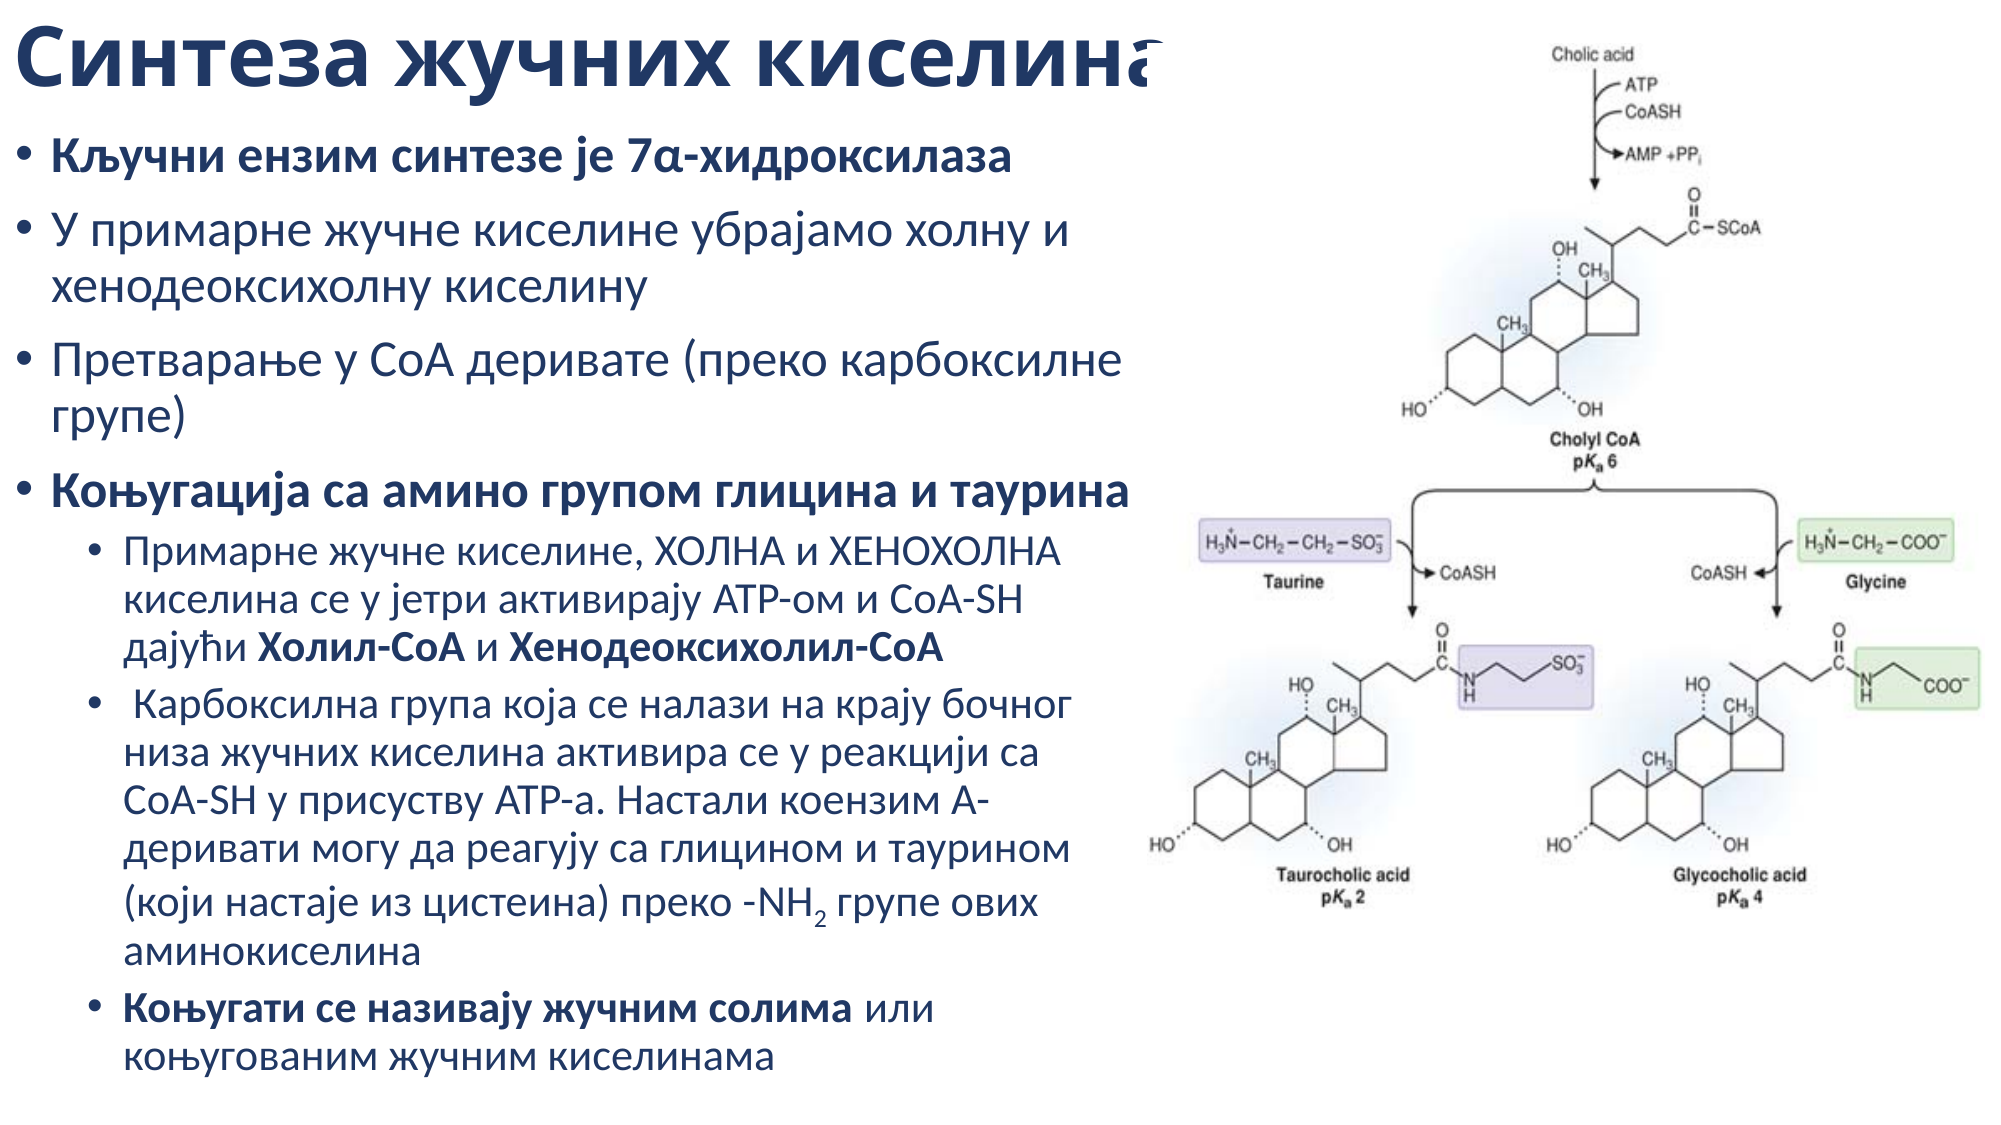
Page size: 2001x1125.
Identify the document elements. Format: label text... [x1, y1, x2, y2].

picture [1147, 43, 1985, 913]
list Кључни ензим синтезе је 7α-хидроксилаза У примарне жучне киселине убрајамо холну и хенодеоксихолну киселину Претварање у СоА деривате (преко карбоксилне групе) Коњугација са амино групом глицина и таурина Примарне жучне киселине, ХОЛНА и ХЕНОХОЛНА киселина се у јетри активирају ATP-ом и CoА-SH дајући Холил-CoА и Хенодеоксихолил-CоА Карбоксилна група која се налази на крају бочног низа жучних киселина активира се у реакцији са CoA-SH у присуству ATP-а. Настали коензим А-деривати могу да реагују са глицином и таурином (који настаје из цистеина) преко -NH2 групе ових аминокиселина Коњугати се називају жучним солима или коњугованим жучним киселинама [0, 120, 1148, 1125]
title Синтеза жучних киселина [0, 0, 1724, 120]
